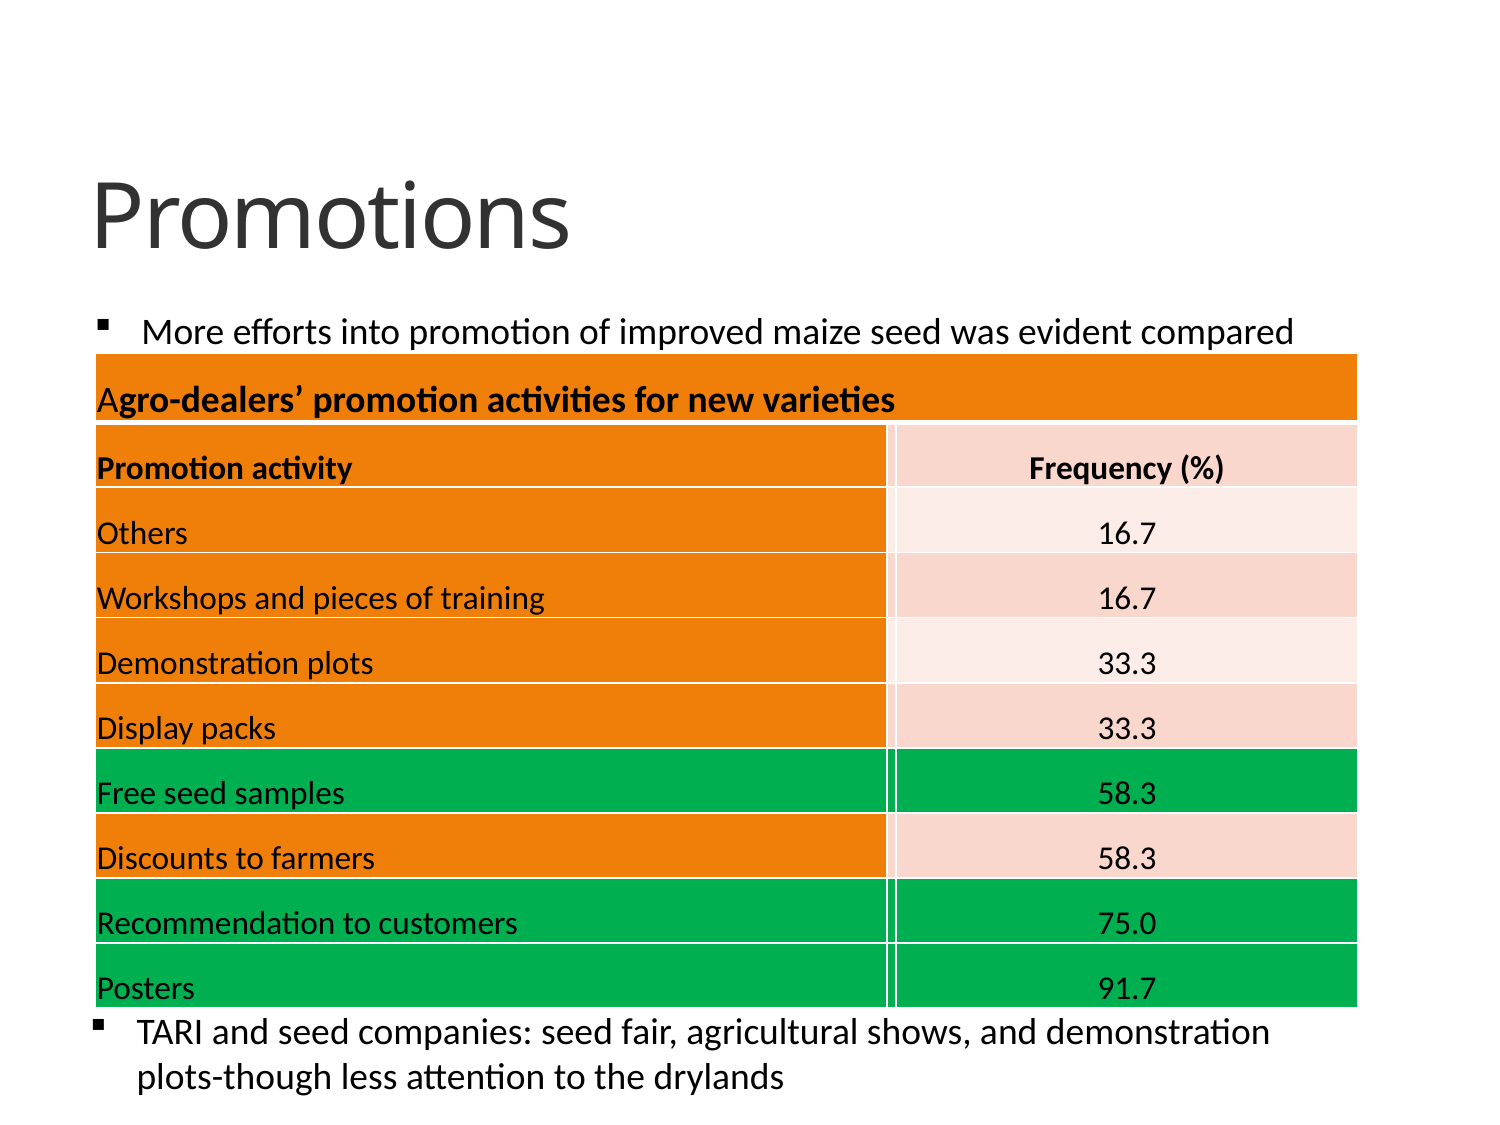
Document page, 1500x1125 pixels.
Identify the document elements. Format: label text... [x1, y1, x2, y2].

table_cell Posters [96, 944, 886, 999]
table_cell [888, 553, 895, 617]
text_box More efforts into promotion of improved maize seed was evident compared to groundnut [79, 299, 1325, 405]
table_cell 91.7 [897, 944, 1357, 1007]
table_cell 16.7 [897, 488, 1357, 552]
table_cell Workshops and pieces of training [96, 553, 886, 617]
table_cell Free seed samples [96, 749, 886, 812]
table_cell [888, 618, 895, 682]
table_cell [888, 684, 895, 747]
table_cell Promotion activity [96, 425, 886, 486]
table_cell 33.3 [897, 684, 1357, 747]
table_cell Others [96, 488, 886, 552]
table_cell Display packs [96, 684, 886, 747]
table_cell Recommendation to customers [96, 879, 886, 942]
title Promotions [75, 149, 1325, 300]
table_header Agro-dealers’ promotion activities for new varieties [96, 354, 1357, 420]
text_box TARI and seed companies: seed fair, agricultural shows, and demonstration plots-though less attention to the drylands [75, 999, 1337, 1105]
table_cell 75.0 [897, 879, 1357, 942]
table_cell [888, 425, 895, 486]
table_cell 16.7 [897, 553, 1357, 617]
table_cell [888, 749, 895, 812]
table_cell [888, 879, 895, 942]
table_cell [888, 944, 895, 999]
table_cell [888, 814, 895, 877]
table_cell 58.3 [897, 749, 1357, 812]
table_cell 33.3 [897, 618, 1357, 682]
table_cell [888, 488, 895, 552]
table_cell Demonstration plots [96, 618, 886, 682]
table_cell Frequency (%) [897, 425, 1357, 486]
table_cell 58.3 [897, 814, 1357, 877]
table_cell Discounts to farmers [96, 814, 886, 877]
